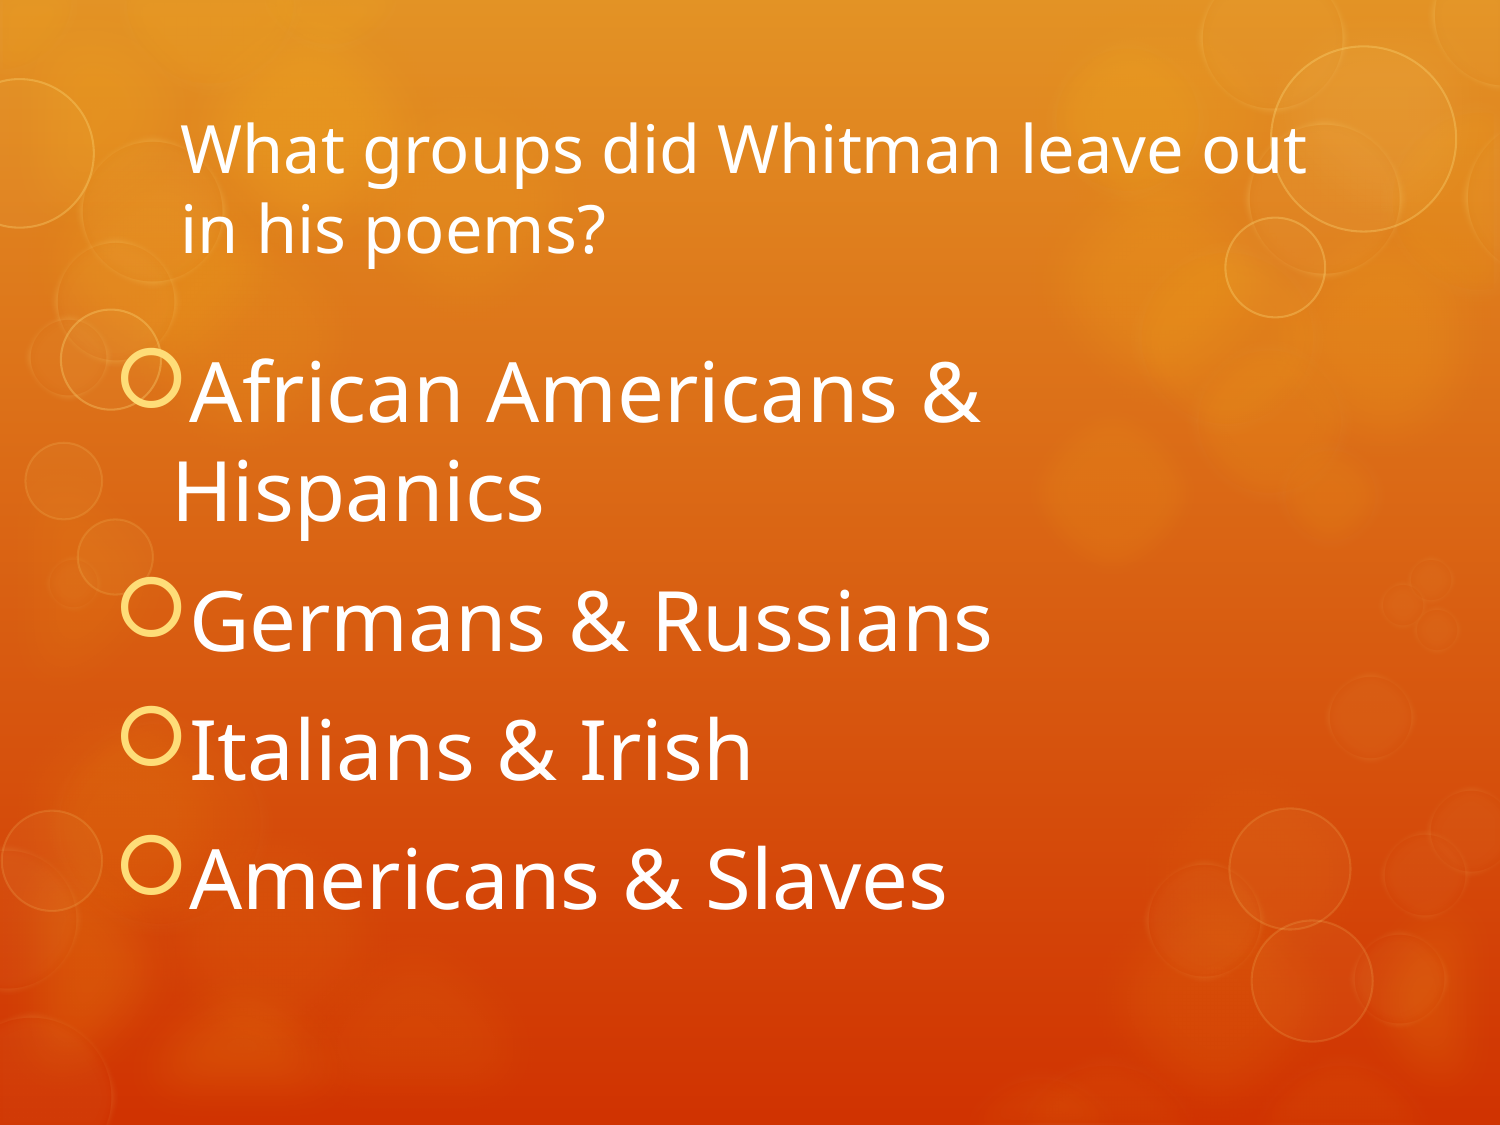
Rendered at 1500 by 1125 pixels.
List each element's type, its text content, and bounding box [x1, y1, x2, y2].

title What groups did Whitman leave out in his poems? [165, 110, 1335, 263]
list African Americans & Hispanics Germans & Russians Italians & Irish Americans & Slaves [99, 299, 1269, 965]
